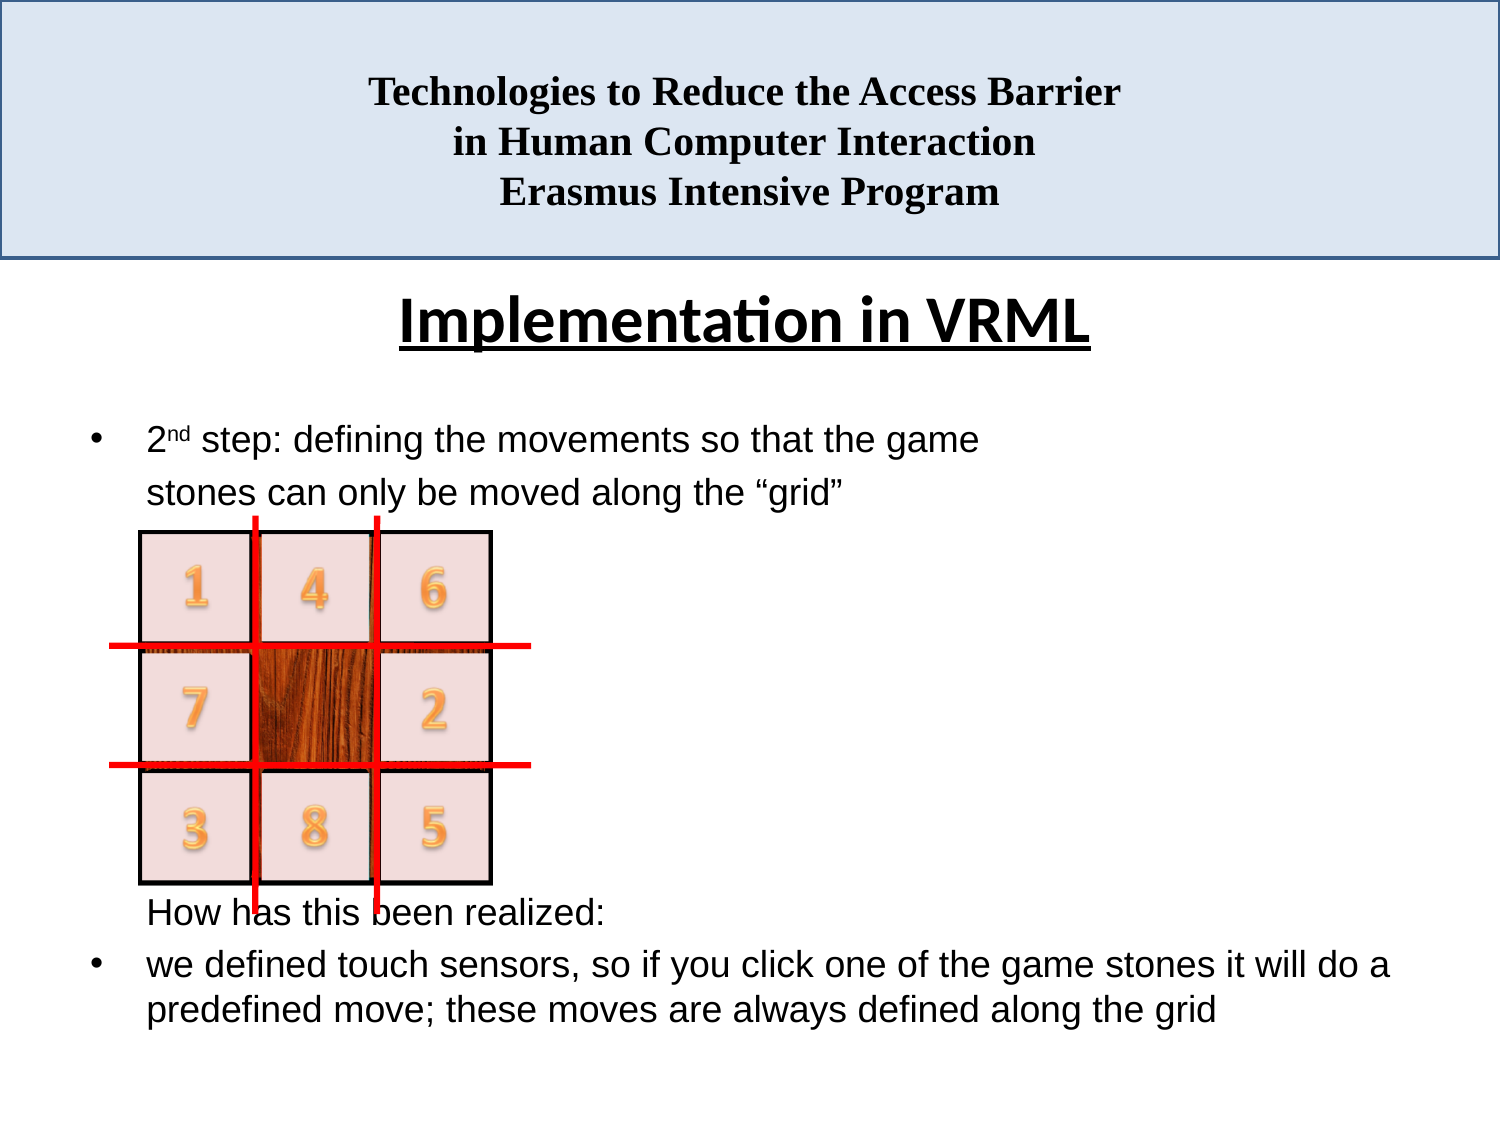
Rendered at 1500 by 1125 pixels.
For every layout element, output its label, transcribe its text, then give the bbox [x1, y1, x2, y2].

list Implementation in VRML 2nd step: defining the movements so that the game stones can only be moved along the “grid” How has this been realized: we defined touch sensors, so if you click one of the game stones it will do a predefined move; these moves are always defined along the grid [75, 267, 1415, 1072]
title Technologies to Reduce the Access Barrier in Human Computer Interaction Erasmus Intensive Program [75, 45, 1425, 233]
text_box [0, 0, 1500, 260]
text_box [108, 515, 532, 915]
